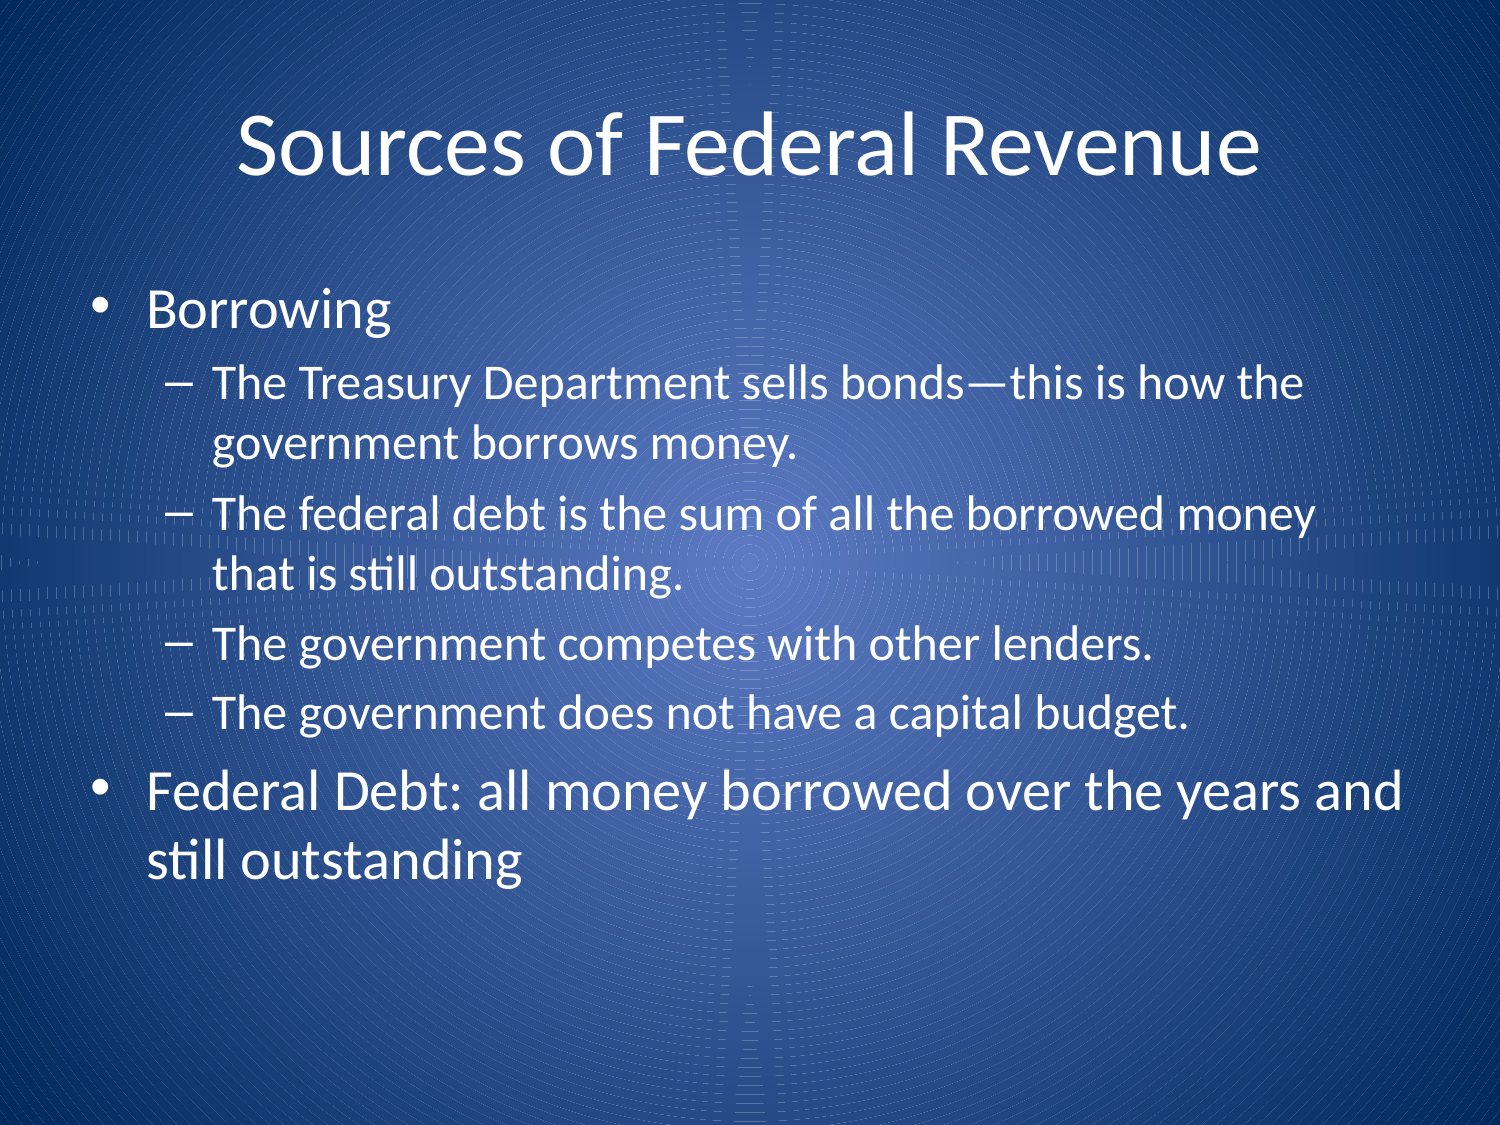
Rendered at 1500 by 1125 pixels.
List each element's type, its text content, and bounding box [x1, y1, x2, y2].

list Borrowing The Treasury Department sells bonds—this is how the government borrows money. The federal debt is the sum of all the borrowed money that is still outstanding. The government competes with other lenders. The government does not have a capital budget. Federal Debt: all money borrowed over the years and still outstanding [75, 262, 1425, 1005]
title Sources of Federal Revenue [75, 45, 1425, 233]
